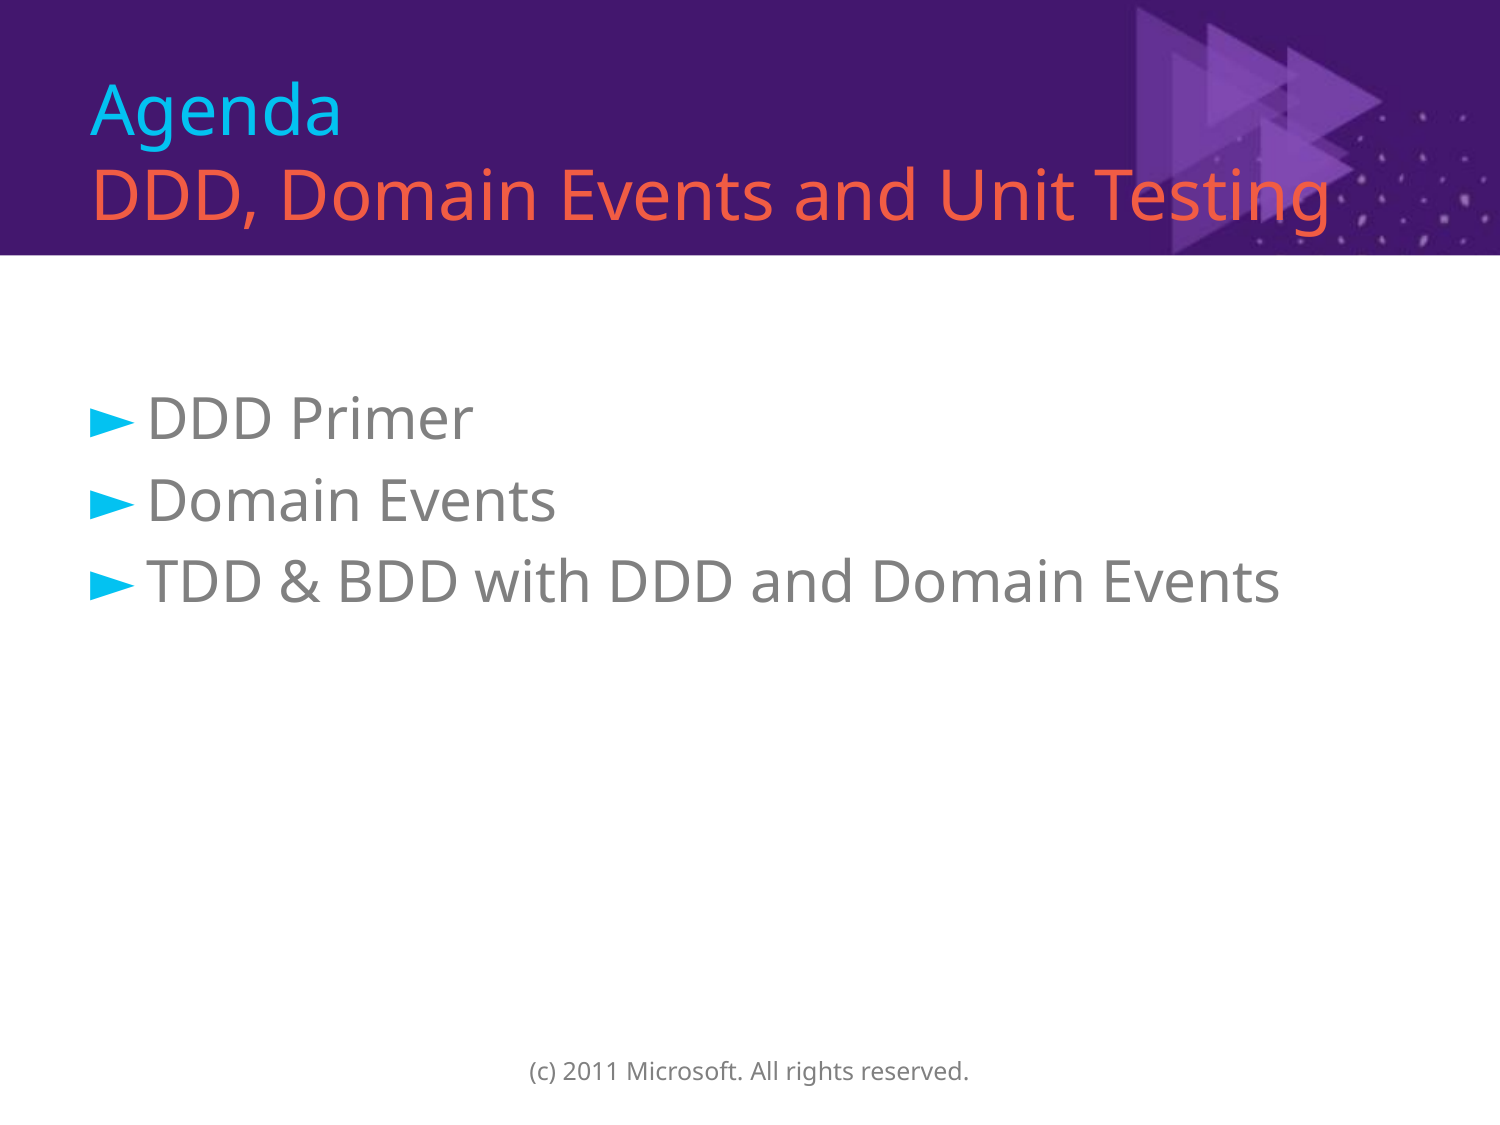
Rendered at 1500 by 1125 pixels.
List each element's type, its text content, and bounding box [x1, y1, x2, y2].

list DDD Primer Domain Events TDD & BDD with DDD and Domain Events [75, 373, 1425, 1005]
picture [0, 0, 1500, 255]
footer (c) 2011 Microsoft. All rights reserved. [512, 1042, 988, 1103]
title Agenda DDD, Domain Events and Unit Testing [75, 56, 1425, 244]
